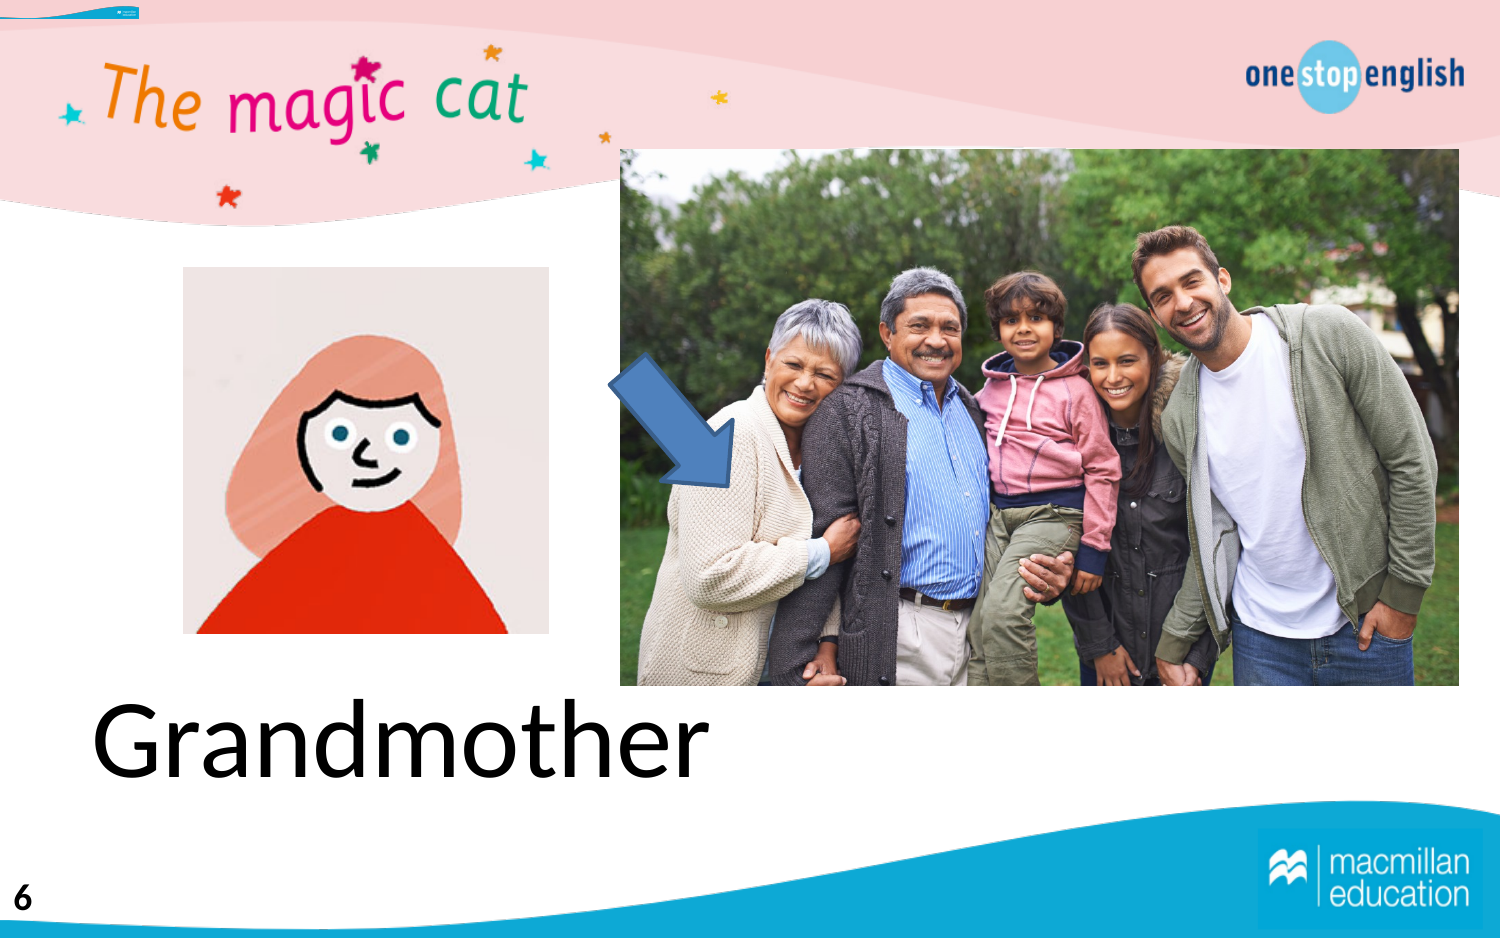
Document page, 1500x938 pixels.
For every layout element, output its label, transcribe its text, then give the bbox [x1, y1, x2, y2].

text_box Grandmother [76, 657, 739, 808]
footer 6 [0, 870, 55, 921]
picture [619, 149, 1459, 686]
picture [182, 267, 549, 634]
text_box [607, 378, 614, 393]
